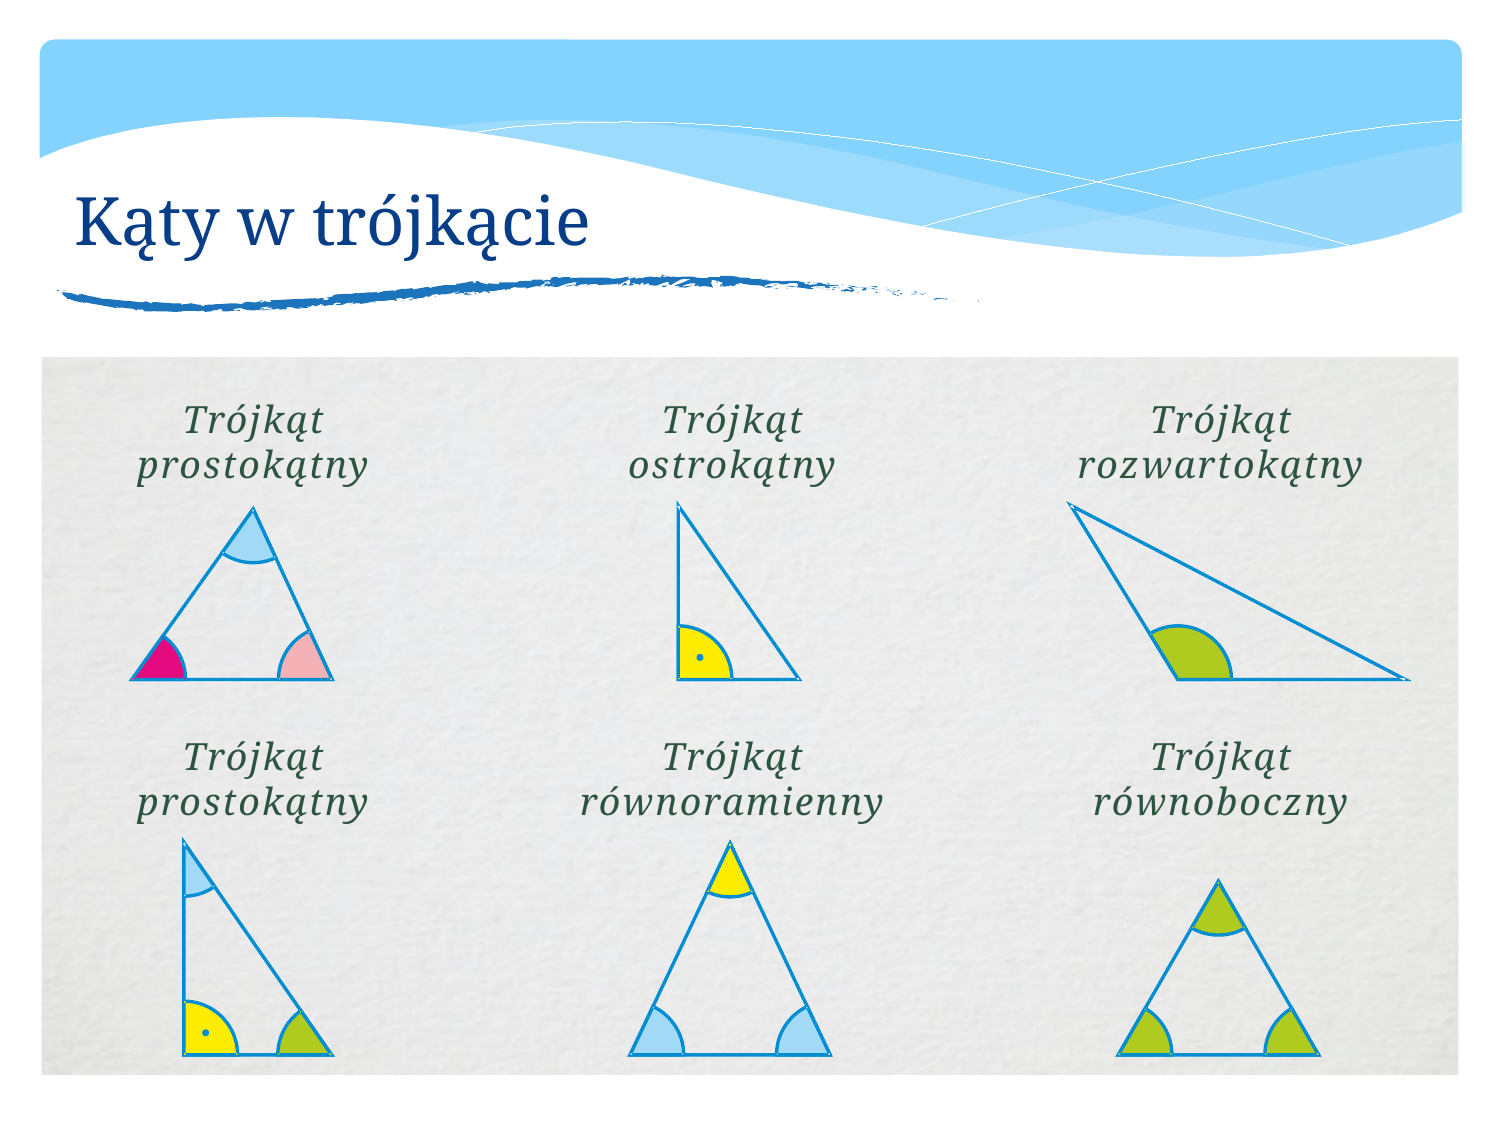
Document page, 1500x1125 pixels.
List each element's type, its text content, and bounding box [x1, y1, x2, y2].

picture [55, 274, 980, 313]
picture [41, 357, 1459, 1125]
title Kąty w trójkącie [59, 171, 818, 272]
